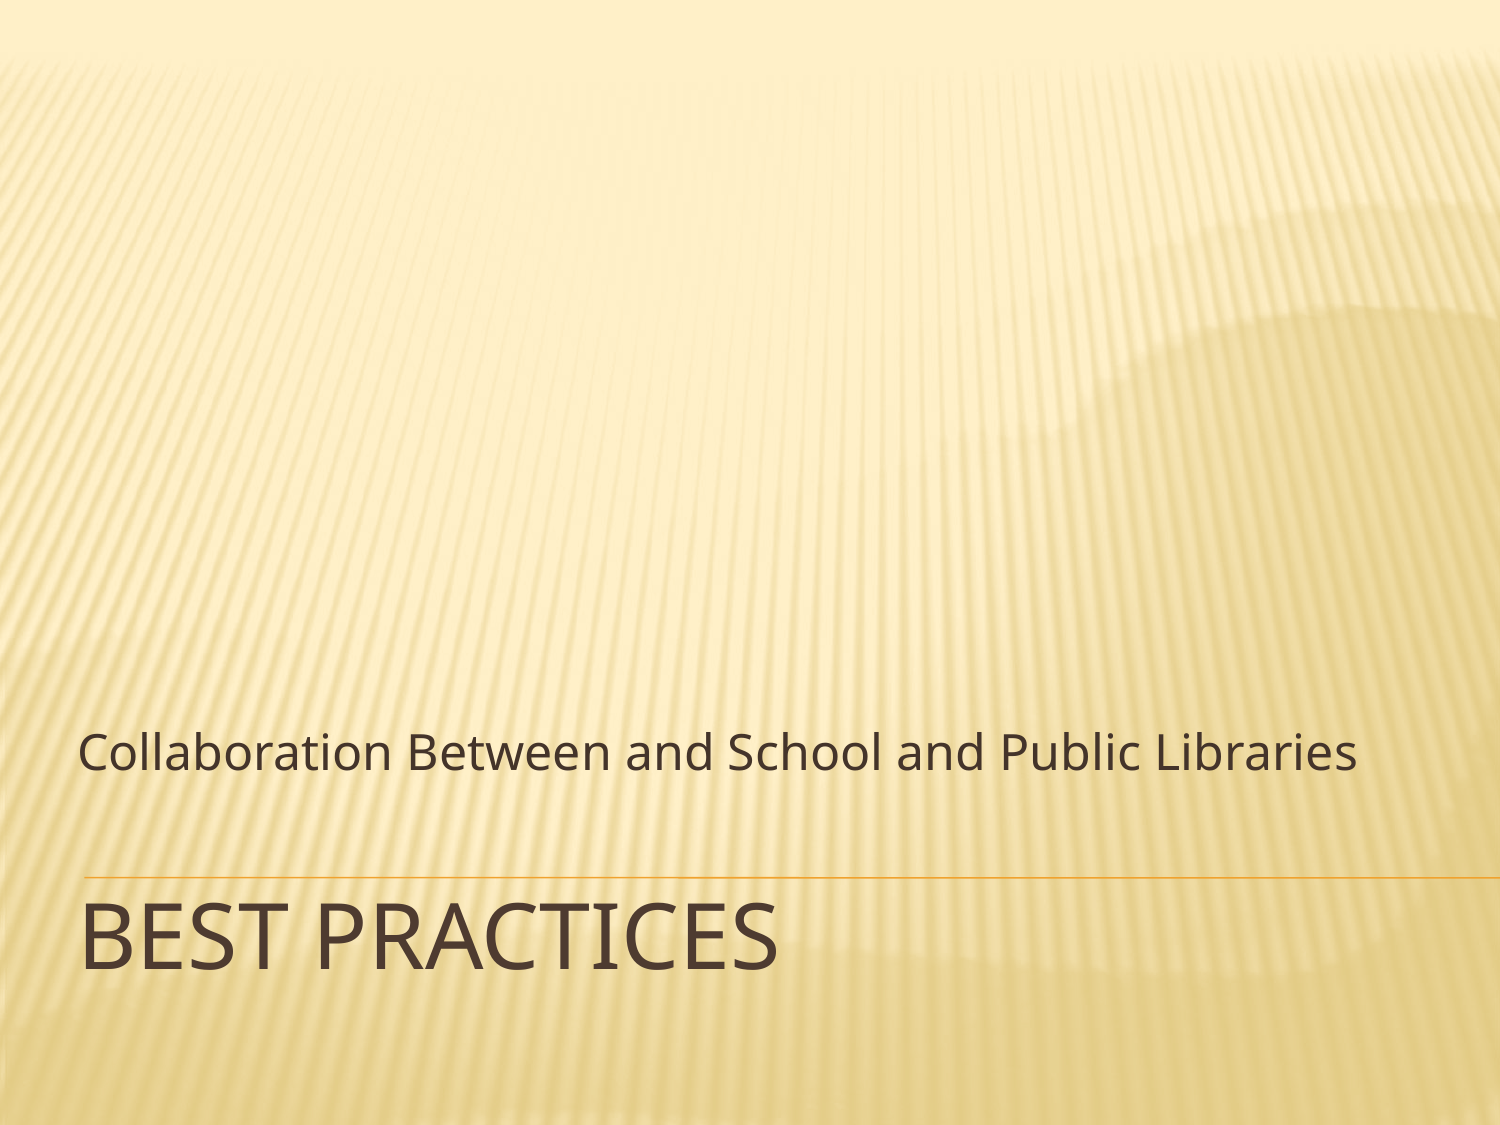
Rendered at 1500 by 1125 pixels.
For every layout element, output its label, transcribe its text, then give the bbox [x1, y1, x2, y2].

subtitle Collaboration Between and School and Public Libraries [62, 637, 1450, 788]
title Best Practices [62, 796, 1450, 997]
